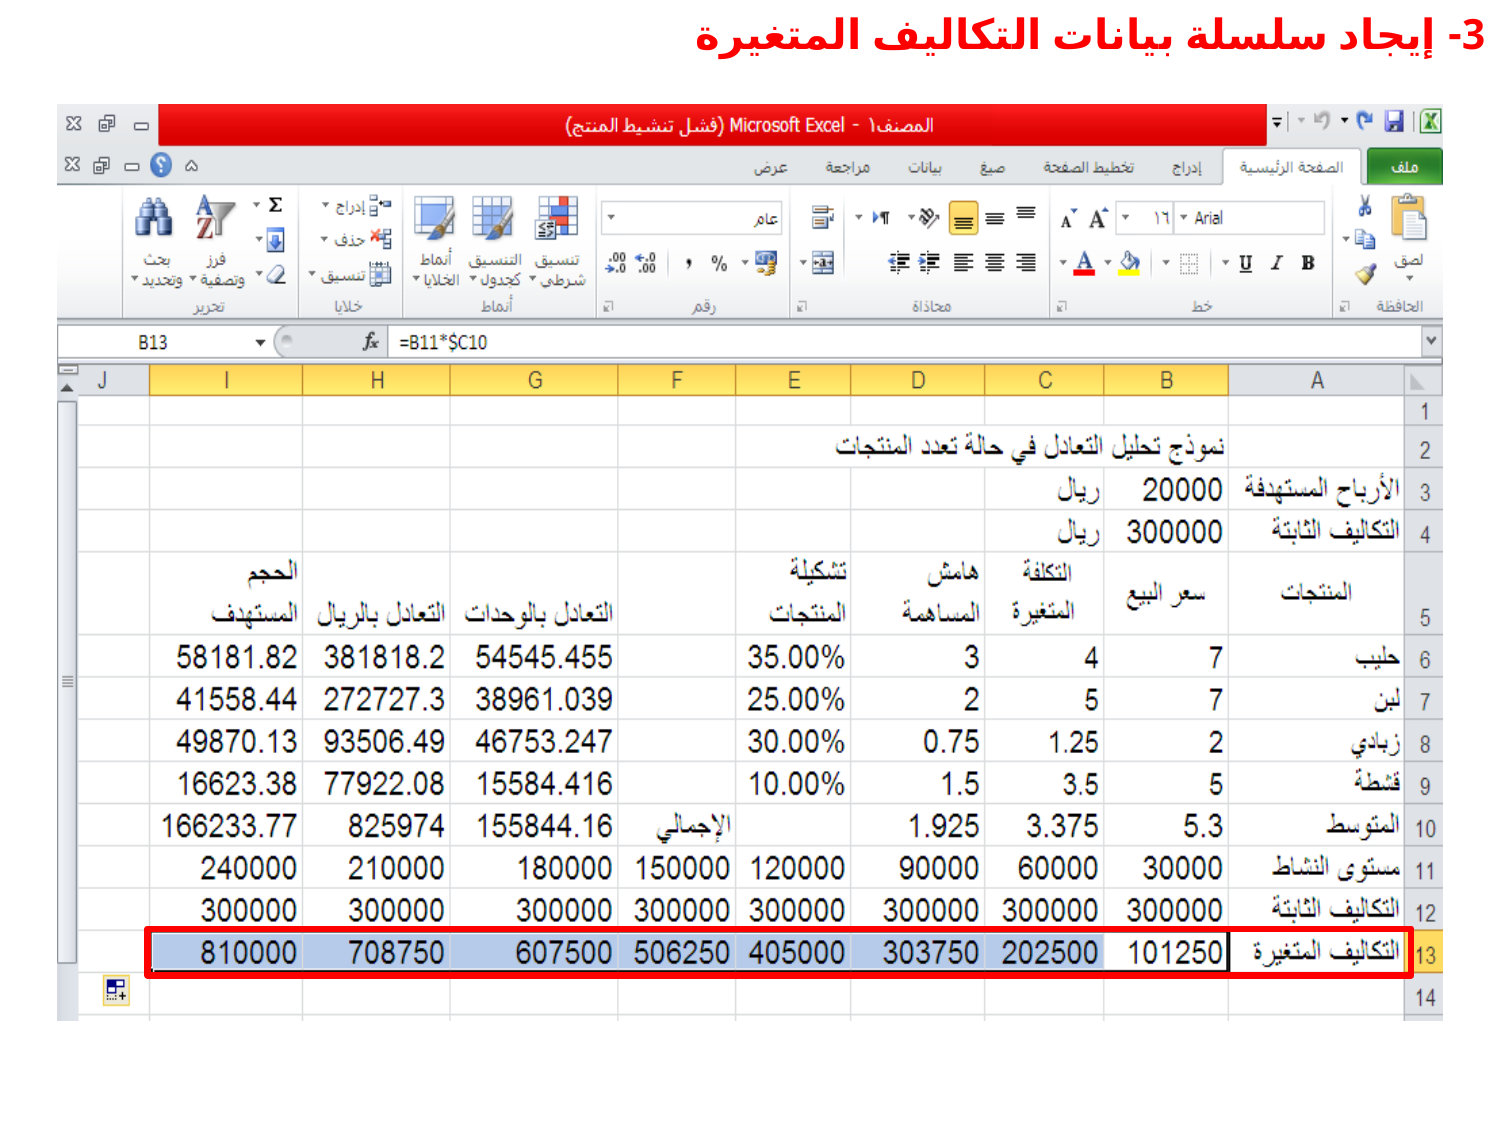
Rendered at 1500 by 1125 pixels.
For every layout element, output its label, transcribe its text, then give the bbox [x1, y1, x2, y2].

text_box 3- إيجاد سلسلة بيانات التكاليف المتغيرة [247, 0, 1500, 65]
picture [56, 104, 1444, 1021]
